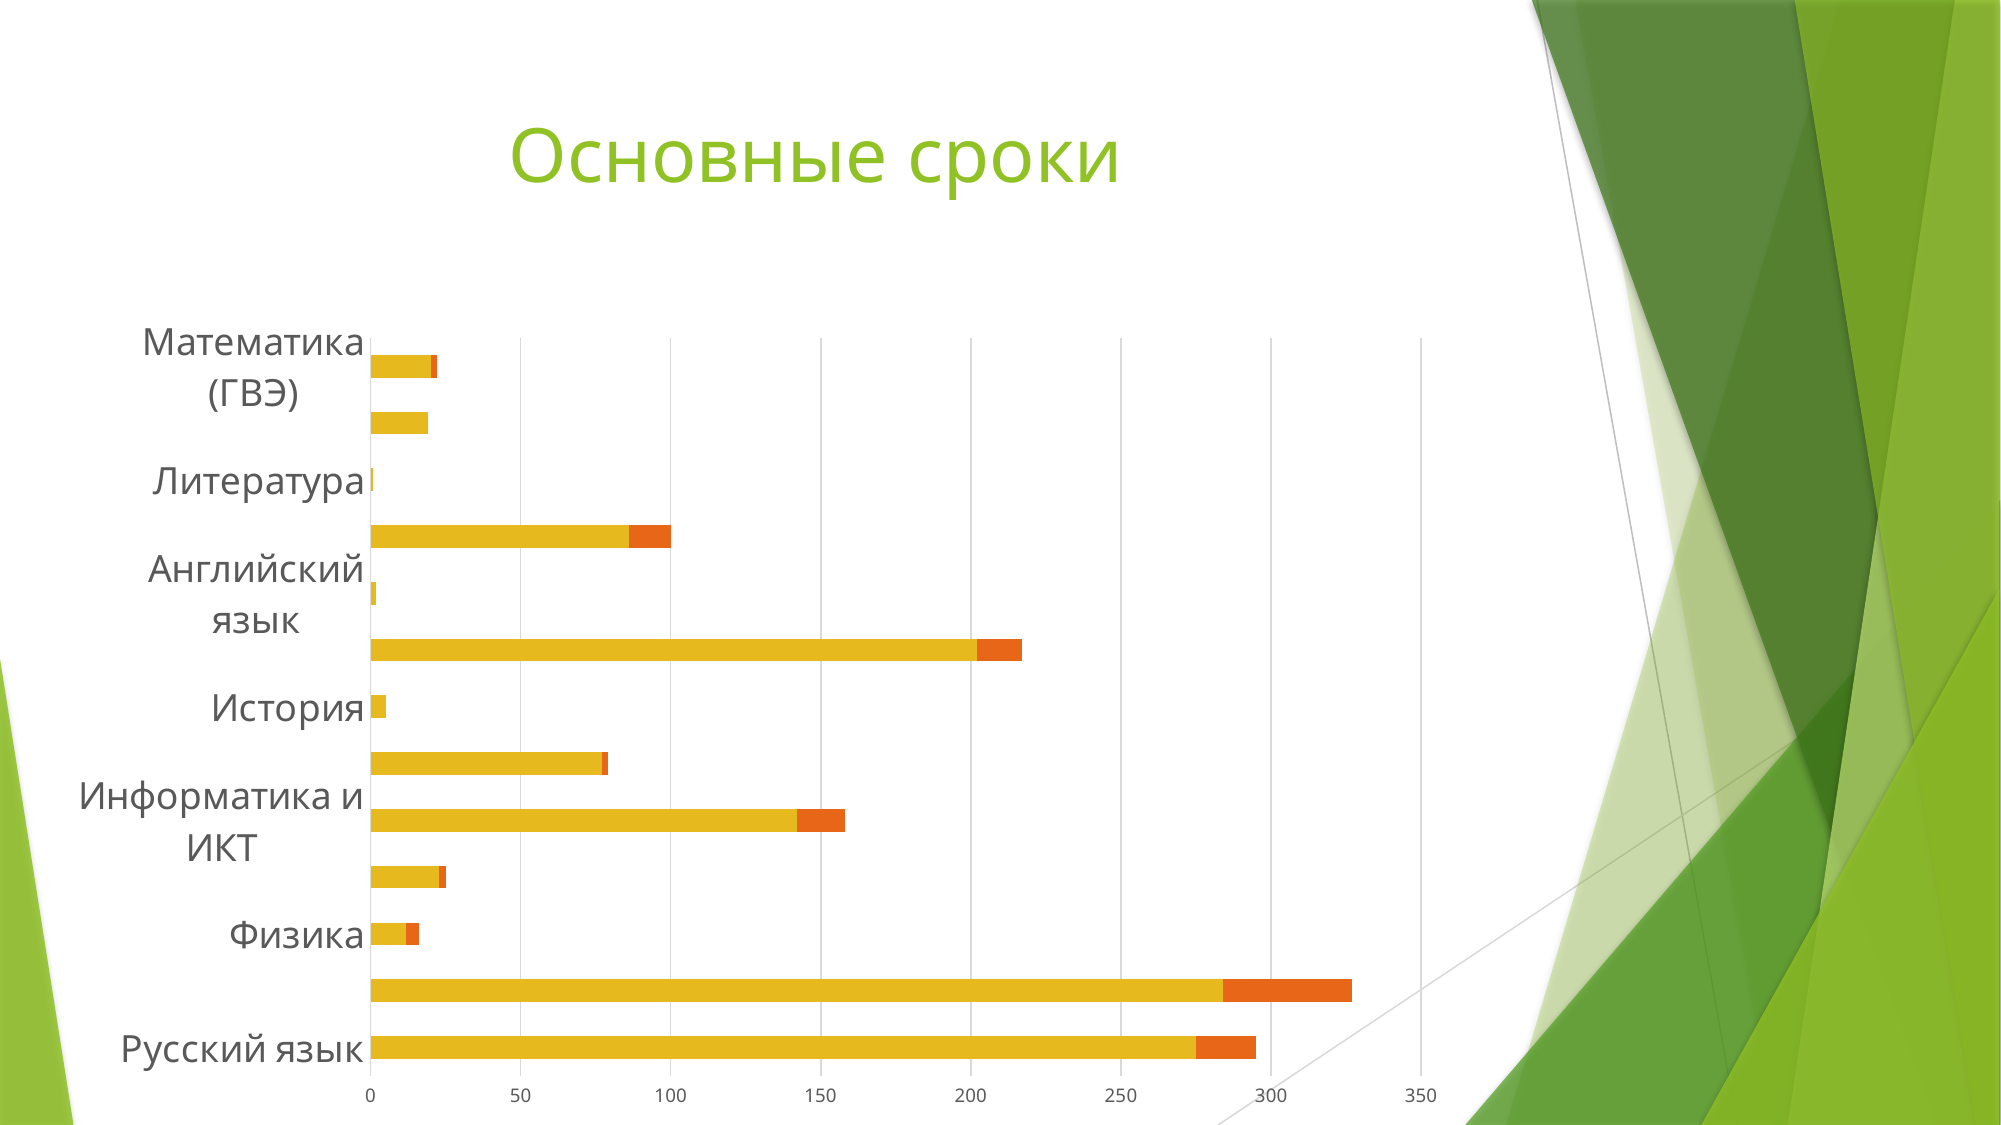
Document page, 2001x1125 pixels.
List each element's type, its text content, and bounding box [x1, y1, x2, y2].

chart [77, 297, 1466, 1125]
title Основные сроки [111, 99, 1522, 317]
